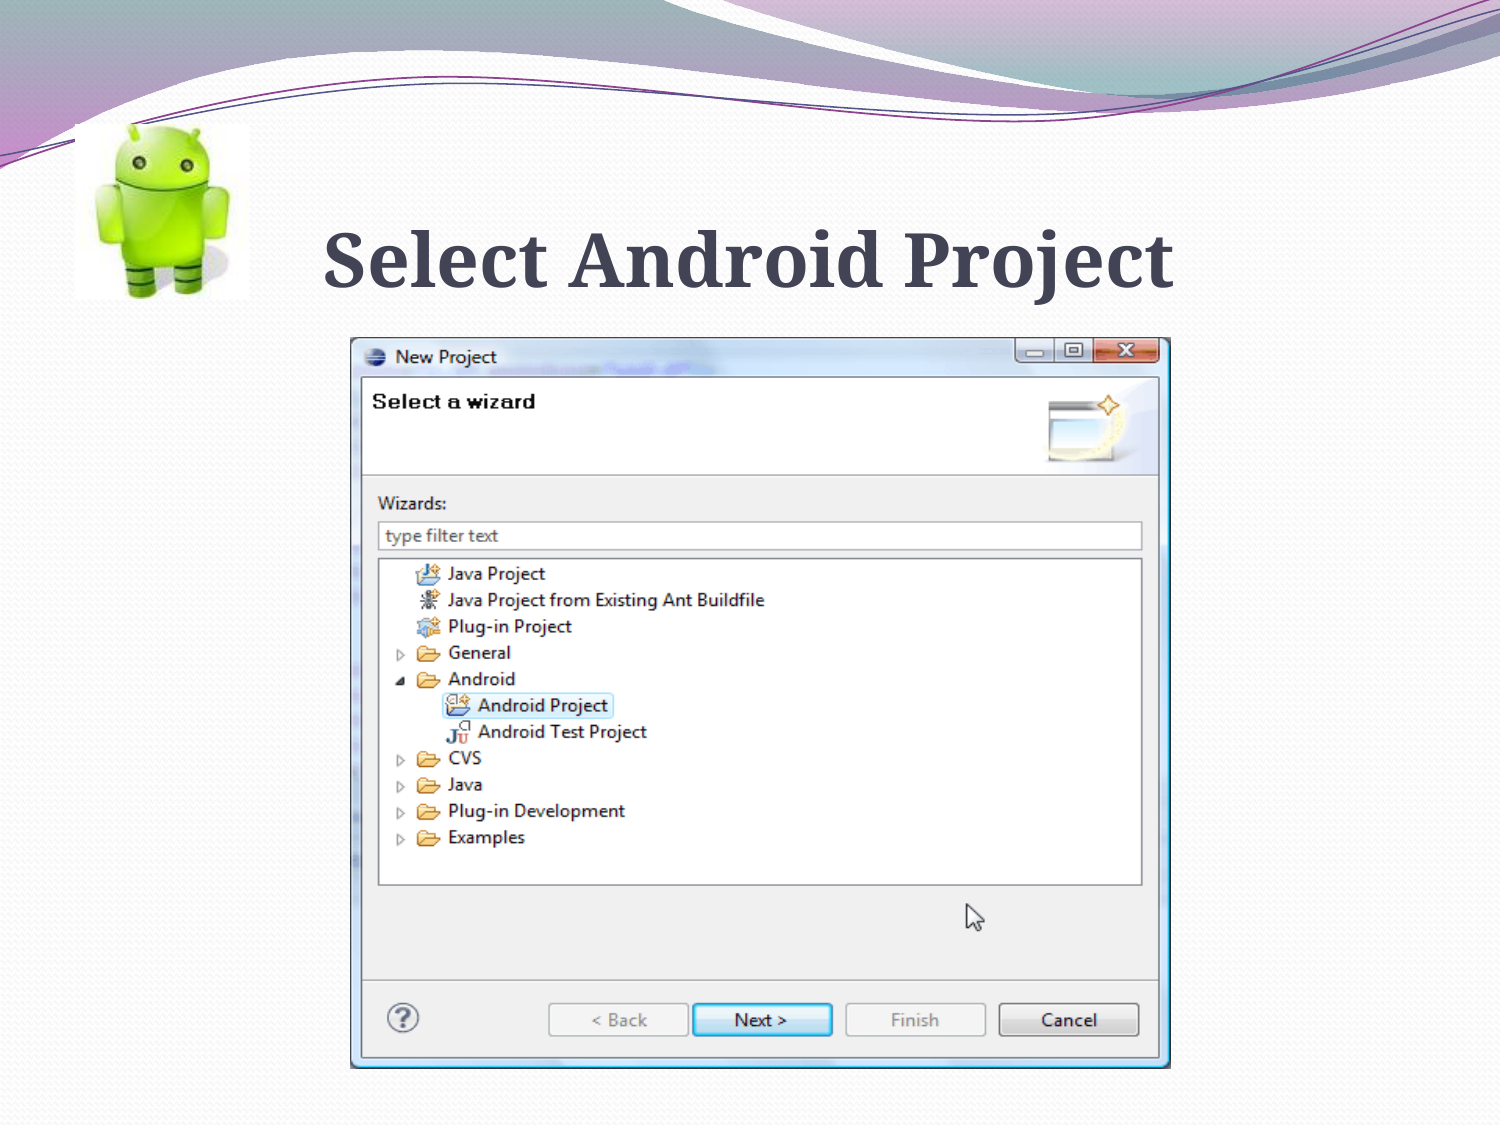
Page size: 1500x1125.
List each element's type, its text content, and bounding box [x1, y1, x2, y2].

title Select Android Project [75, 115, 1425, 303]
picture [349, 337, 1171, 1069]
